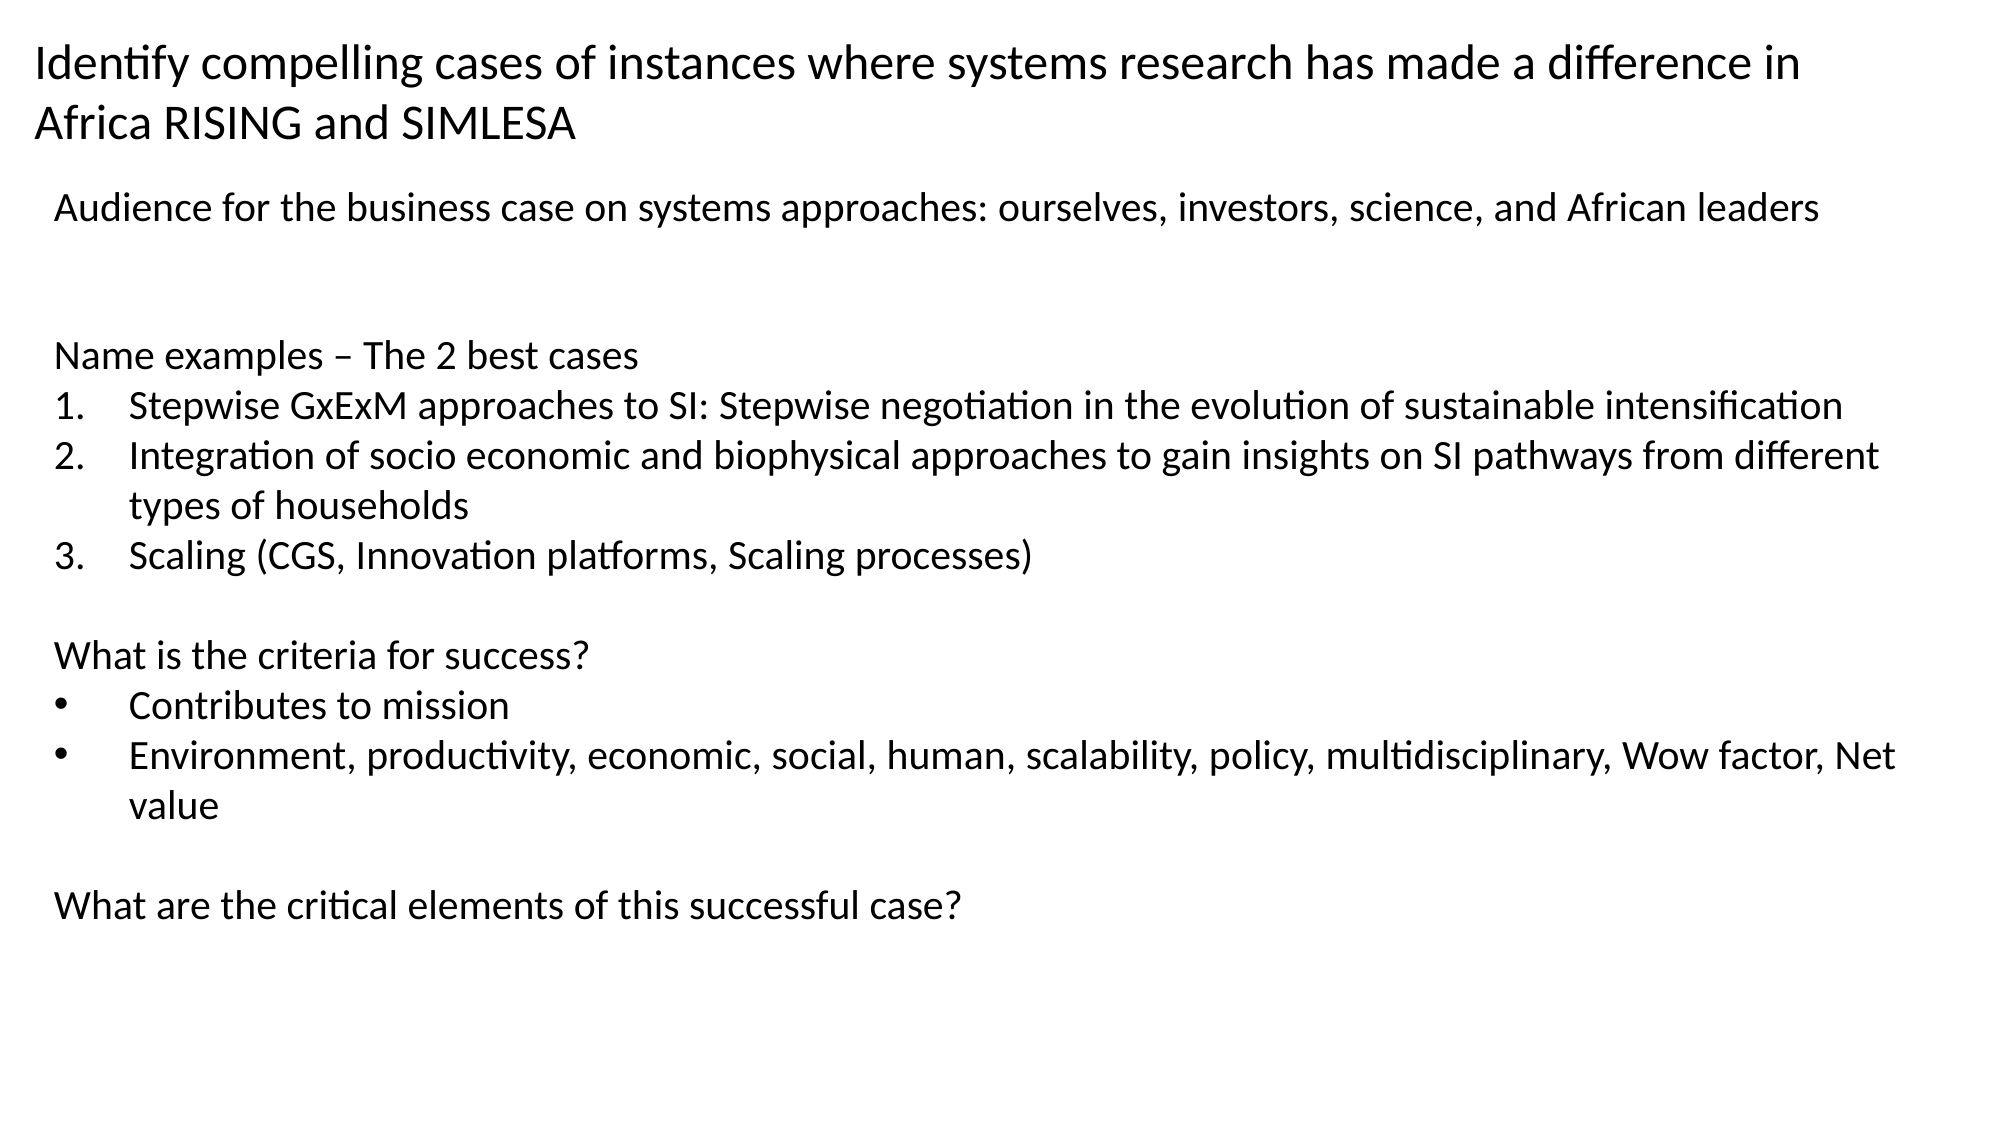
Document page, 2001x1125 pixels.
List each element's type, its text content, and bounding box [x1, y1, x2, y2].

text_box Identify compelling cases of instances where systems research has made a difference in Africa RISING and SIMLESA [19, 22, 1936, 157]
text_box Name examples – The 2 best cases Stepwise GxExM approaches to SI: Stepwise negotiation in the evolution of sustainable intensification Integration of socio economic and biophysical approaches to gain insights on SI pathways from different types of households Scaling (CGS, Innovation platforms, Scaling processes) What is the criteria for success? Contributes to mission Environment, productivity, economic, social, human, scalability, policy, multidisciplinary, Wow factor, Net value What are the critical elements of this successful case? [39, 320, 1984, 986]
text_box Audience for the business case on systems approaches: ourselves, investors, science, and African leaders [39, 172, 1936, 237]
